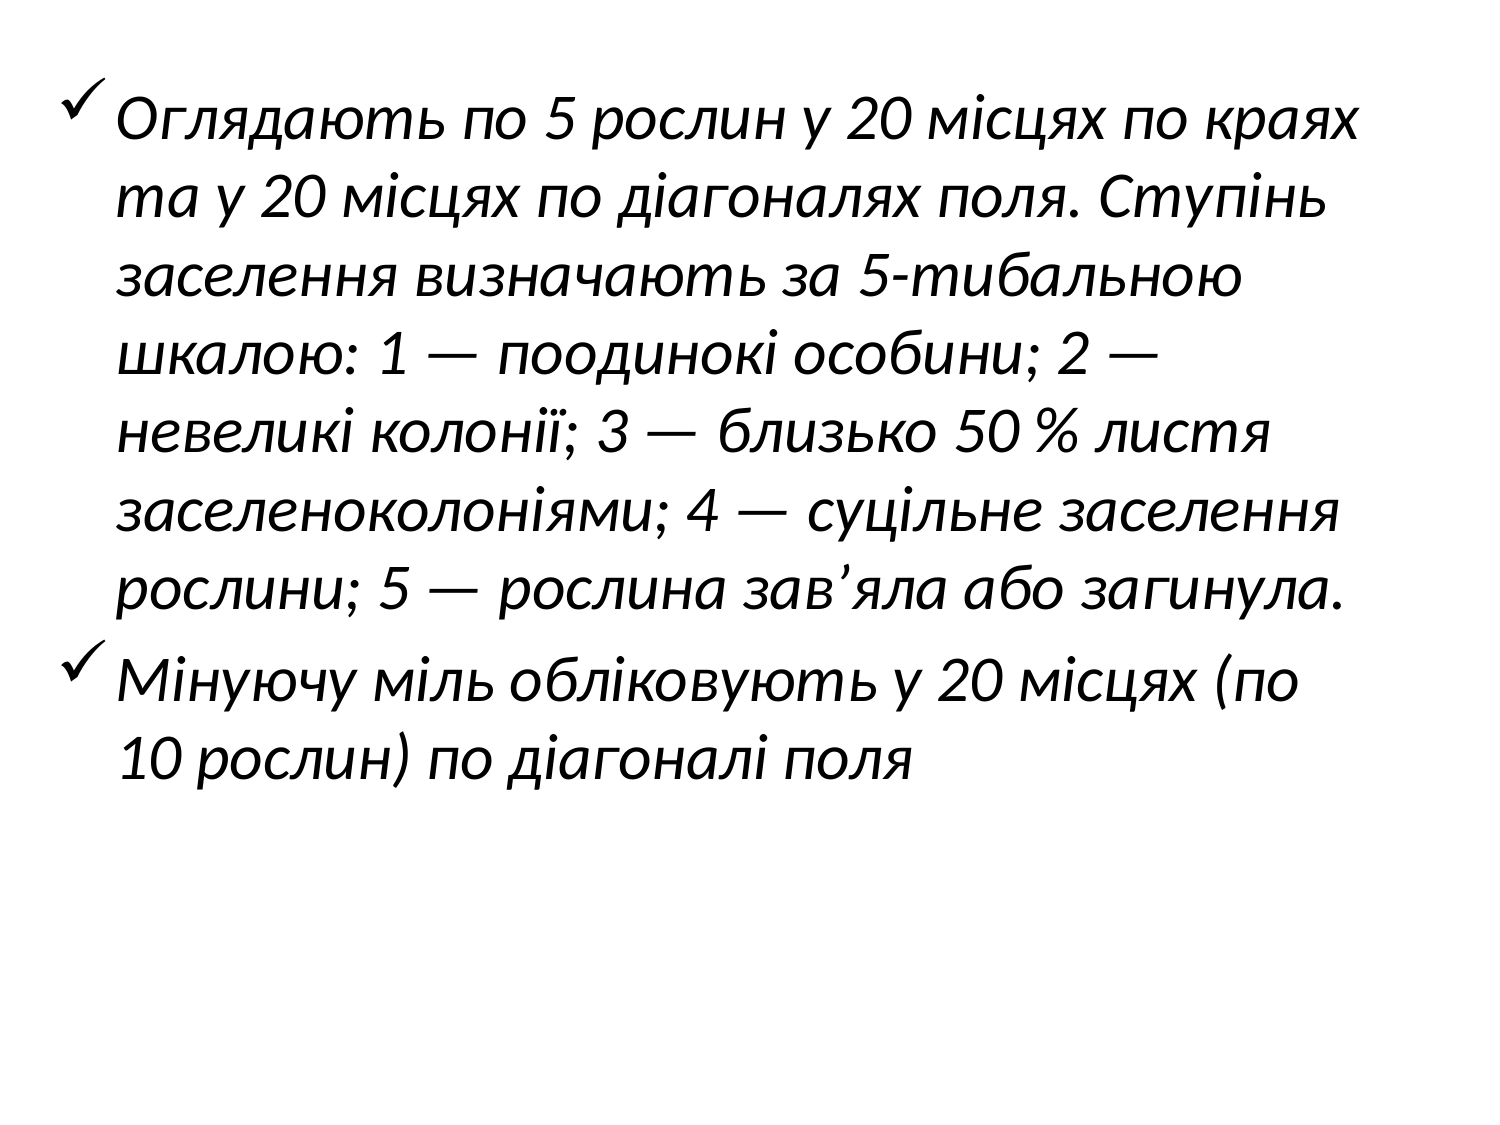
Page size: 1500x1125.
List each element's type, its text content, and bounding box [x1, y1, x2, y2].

list Оглядають по 5 рослин у 20 місцях по краях та у 20 місцях по діагоналях поля. Ступінь заселення визначають за 5-тибальною шкалою: 1 — поодинокі особини; 2 — невеликі колонії; 3 — близько 50 % листя заселеноколоніями; 4 — суцільне заселення рослини; 5 — рослина зав’яла або загинула. Мінуючу міль обліковують у 20 місцях (по 10 рослин) по діагоналі поля [41, 66, 1392, 809]
